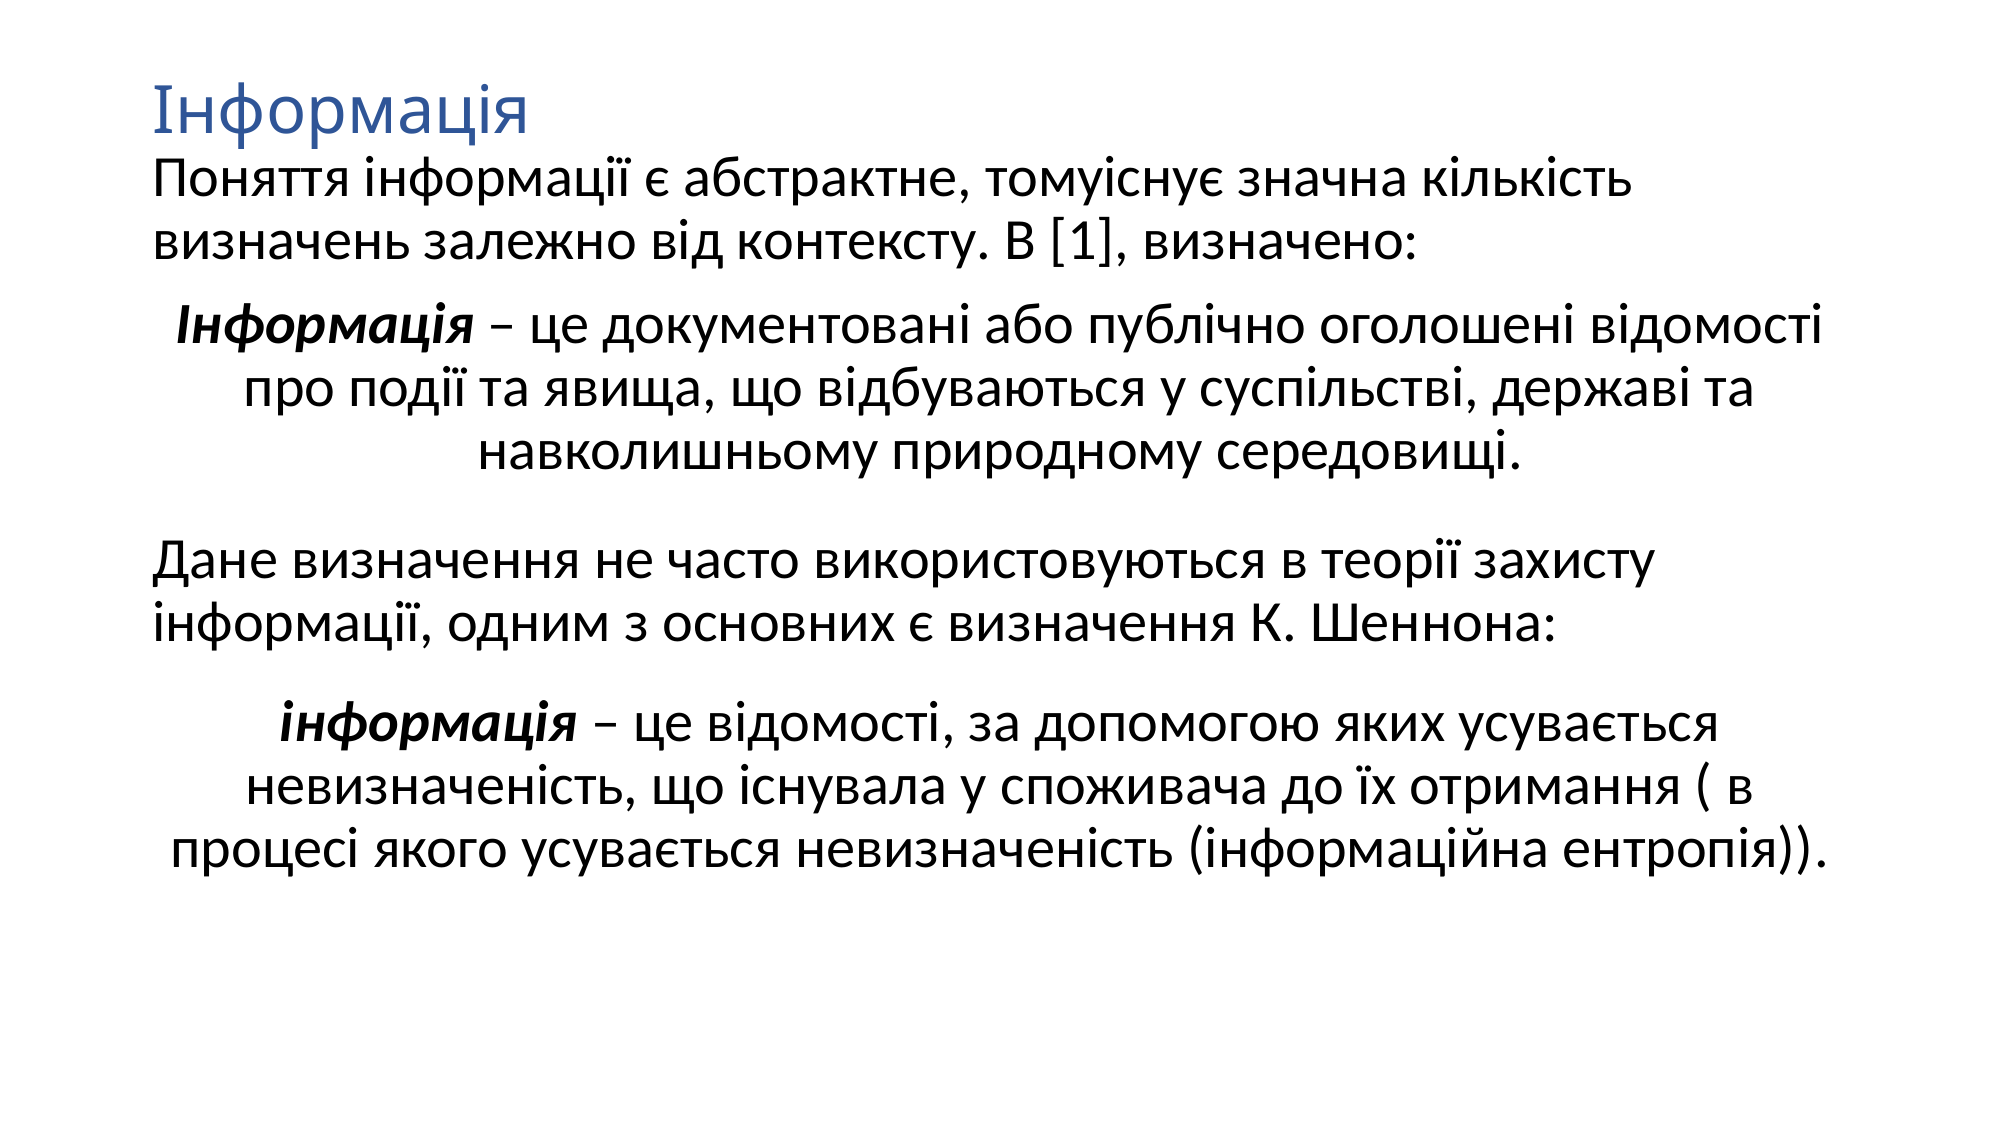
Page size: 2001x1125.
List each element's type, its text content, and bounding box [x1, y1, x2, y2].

title Інформація [137, 59, 1863, 138]
list Поняття інформації є абстрактне, томуіснує значна кількість визначень залежно від контексту. В [1], визначено: Інформація – це документовані або публічно оголошені відомості про події та явища, що відбуваються у суспільстві, державі та навколишньому природному середовищі. Дане визначення не часто використовуються в теорії захисту інформації, одним з основних є визначення К. Шеннона: інформація – це відомості, за допомогою яких усувається невизначеність, що існувала у споживача до їх отримання ( в процесі якого усувається невизначеність (інформаційна ентропія)). [137, 138, 1863, 1064]
